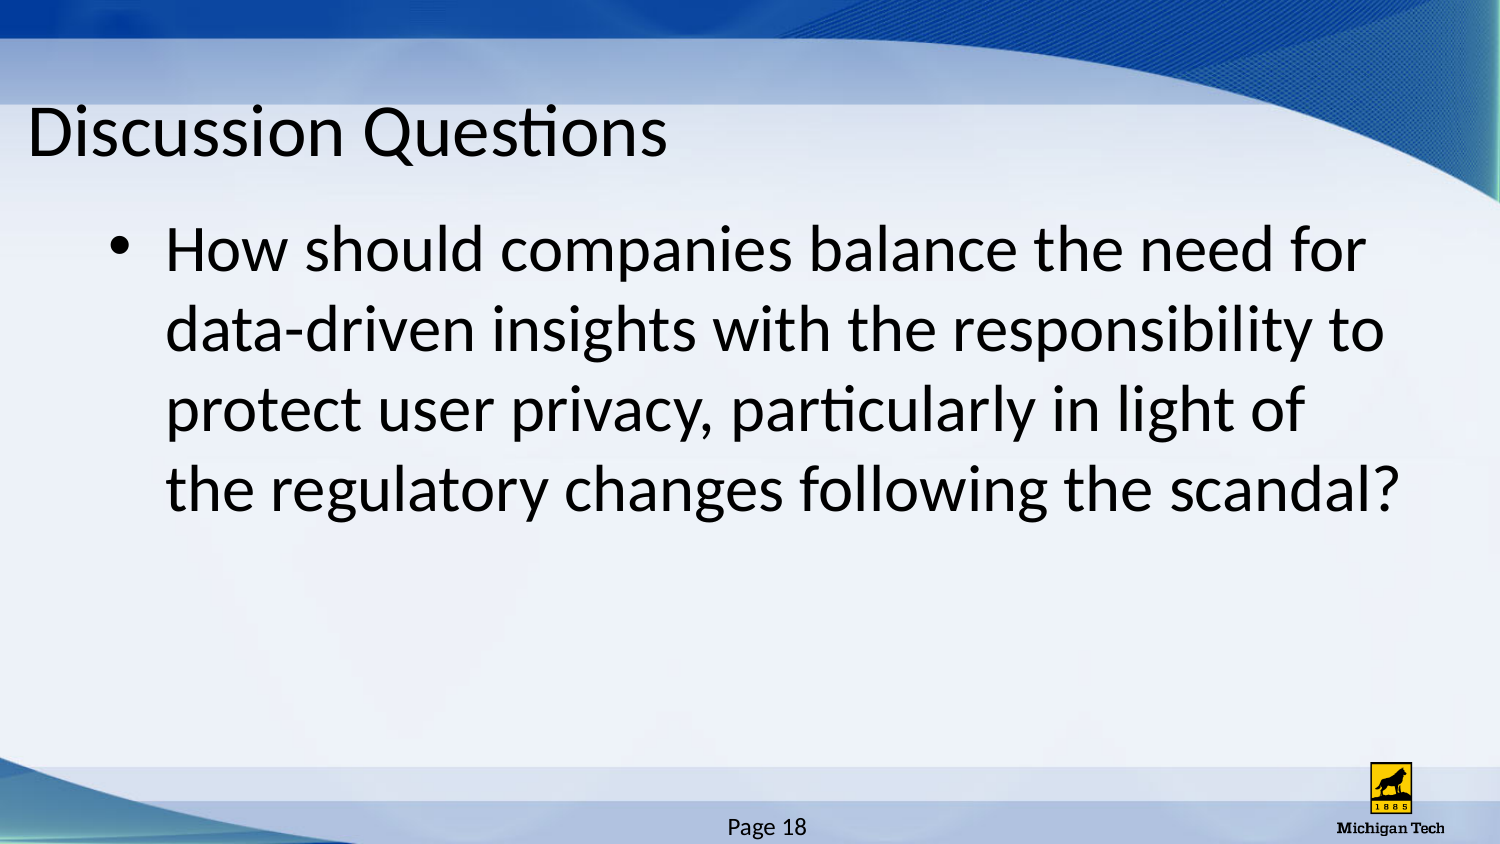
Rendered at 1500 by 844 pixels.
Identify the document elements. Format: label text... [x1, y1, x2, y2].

title Discussion Questions [12, 56, 1263, 197]
picture [0, 0, 1500, 844]
list How should companies balance the need for data-driven insights with the responsibility to protect user privacy, particularly in light of the regulatory changes following the scandal? [75, 196, 1425, 797]
